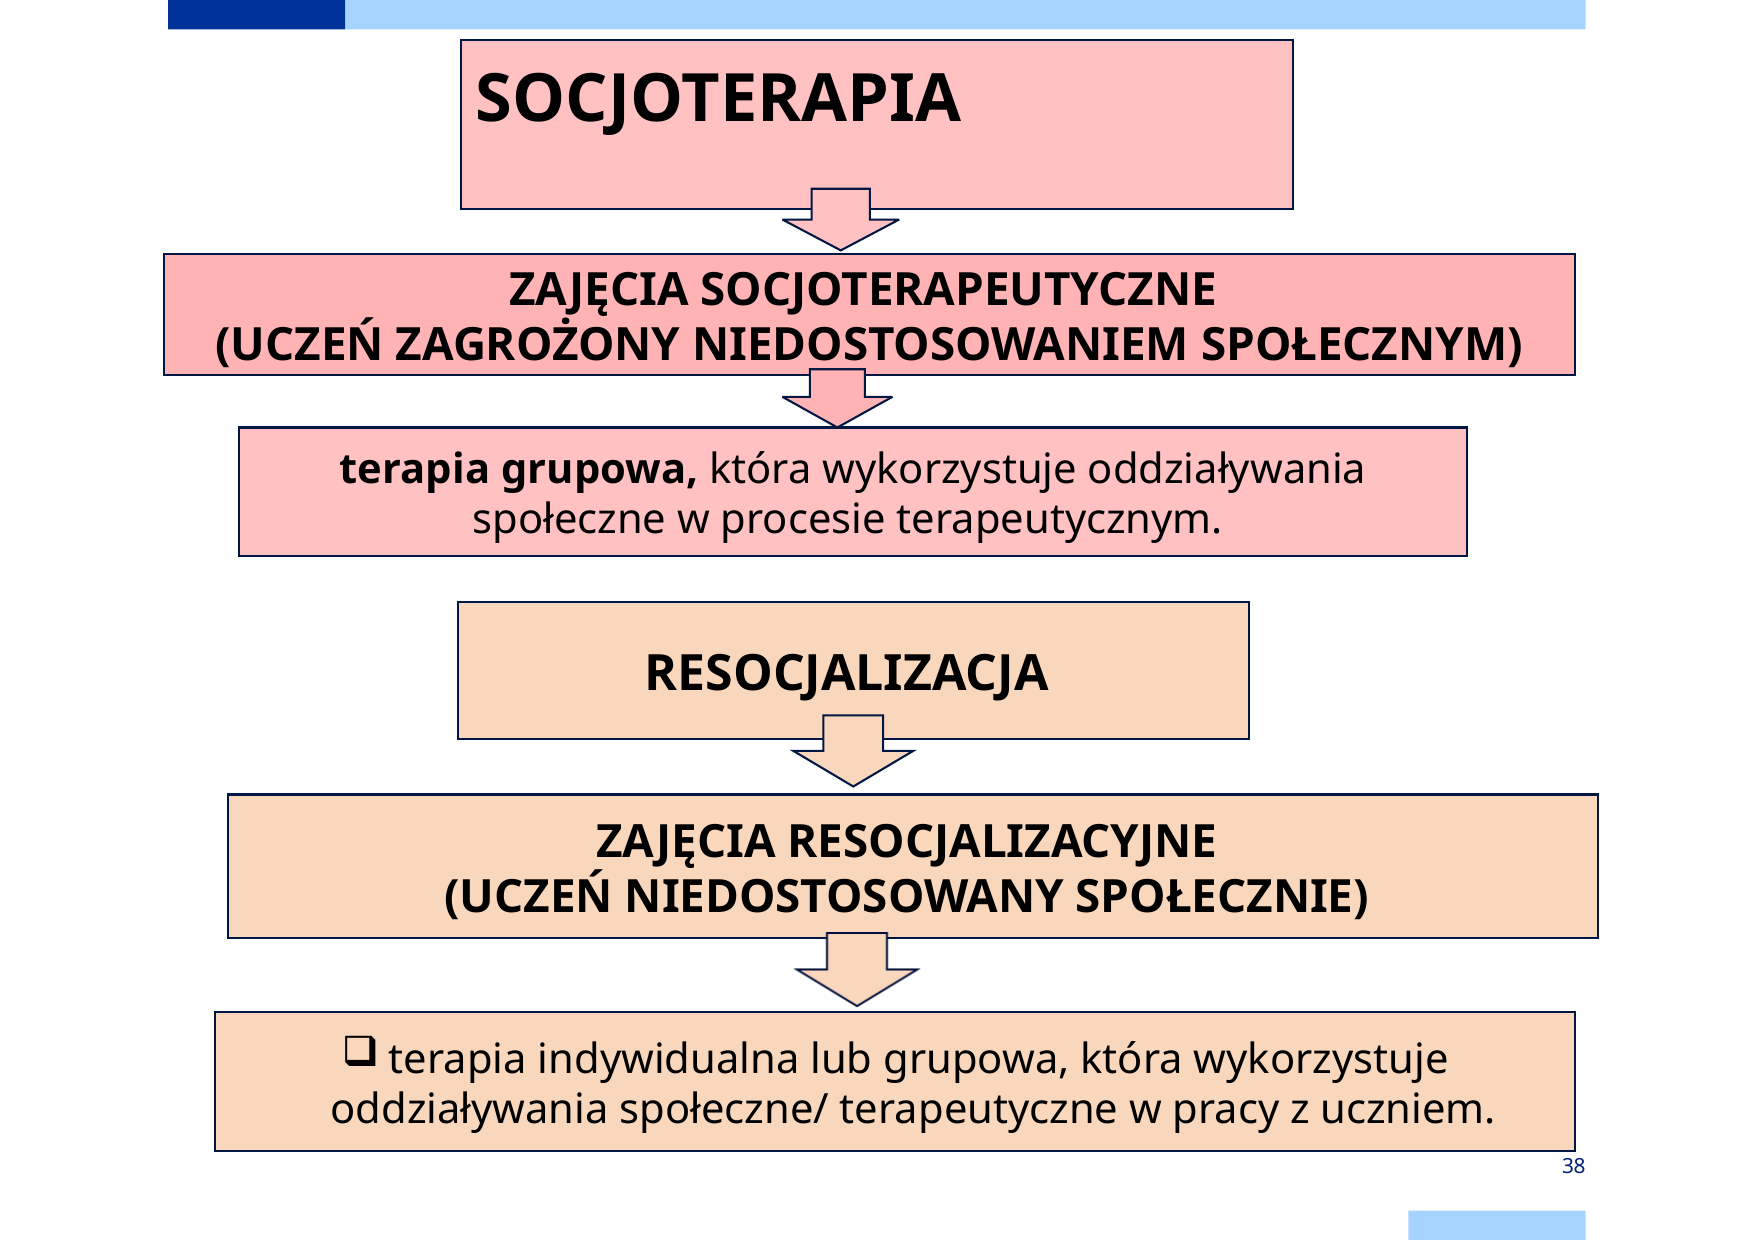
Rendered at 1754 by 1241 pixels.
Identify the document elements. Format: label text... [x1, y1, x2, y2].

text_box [228, 794, 1599, 1008]
text_box ZAJĘCIA SOCJOTERAPEUTYCZNE (UCZEŃ ZAGROŻONY NIEDOSTOSOWANIEM SPOŁECZNYM) [163, 253, 1576, 376]
text_box [781, 368, 893, 429]
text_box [460, 40, 1294, 251]
text_box terapia indywidualna lub grupowa, która wykorzystuje oddziaływania społeczne/ terapeutyczne w pracy z uczniem. [214, 1011, 1576, 1152]
text_box terapia grupowa, która wykorzystuje oddziaływania społeczne w procesie terapeutycznym. [238, 426, 1468, 557]
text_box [457, 602, 1249, 787]
slide_number 38 [1408, 1151, 1586, 1182]
